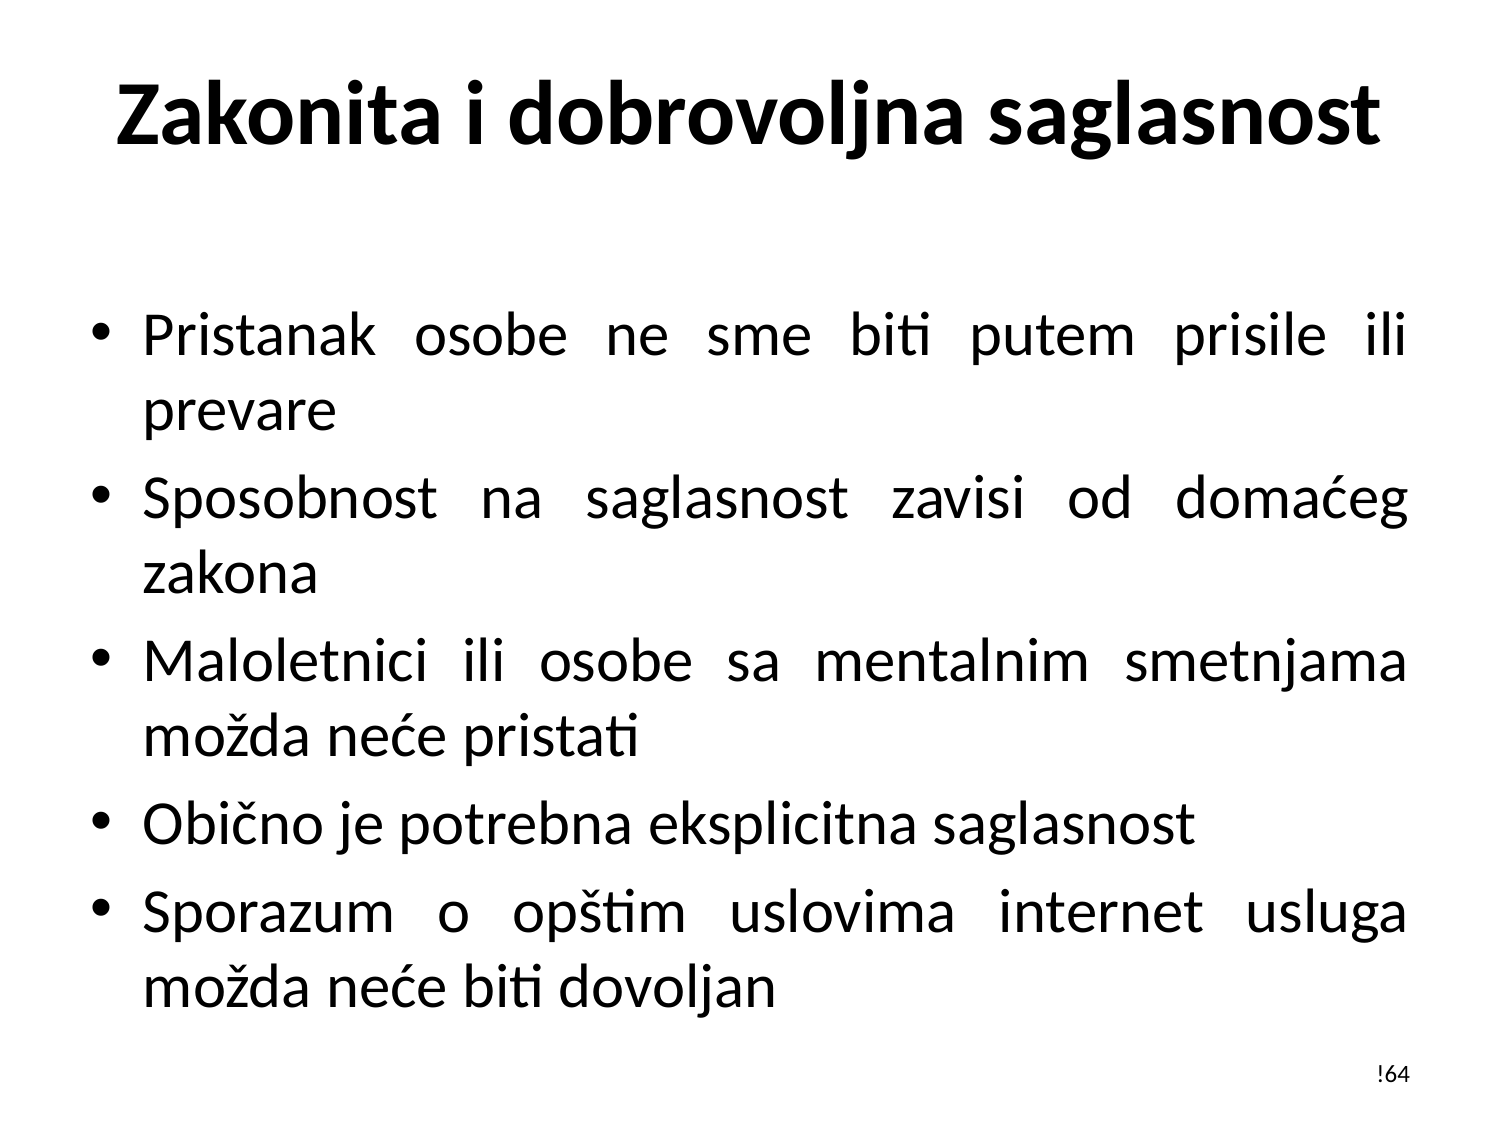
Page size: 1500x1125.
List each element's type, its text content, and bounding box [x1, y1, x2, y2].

title Zakonita i dobrovoljna saglasnost [75, 45, 1425, 233]
list Pristanak osobe ne sme biti putem prisile ili prevare Sposobnost na saglasnost zavisi od domaćeg zakona Maloletnici ili osobe sa mentalnim smetnjama možda neće pristati Obično je potrebna eksplicitna saglasnost Sporazum o opštim uslovima internet usluga možda neće biti dovoljan [75, 285, 1425, 1028]
slide_number !64 [1074, 1042, 1425, 1103]
